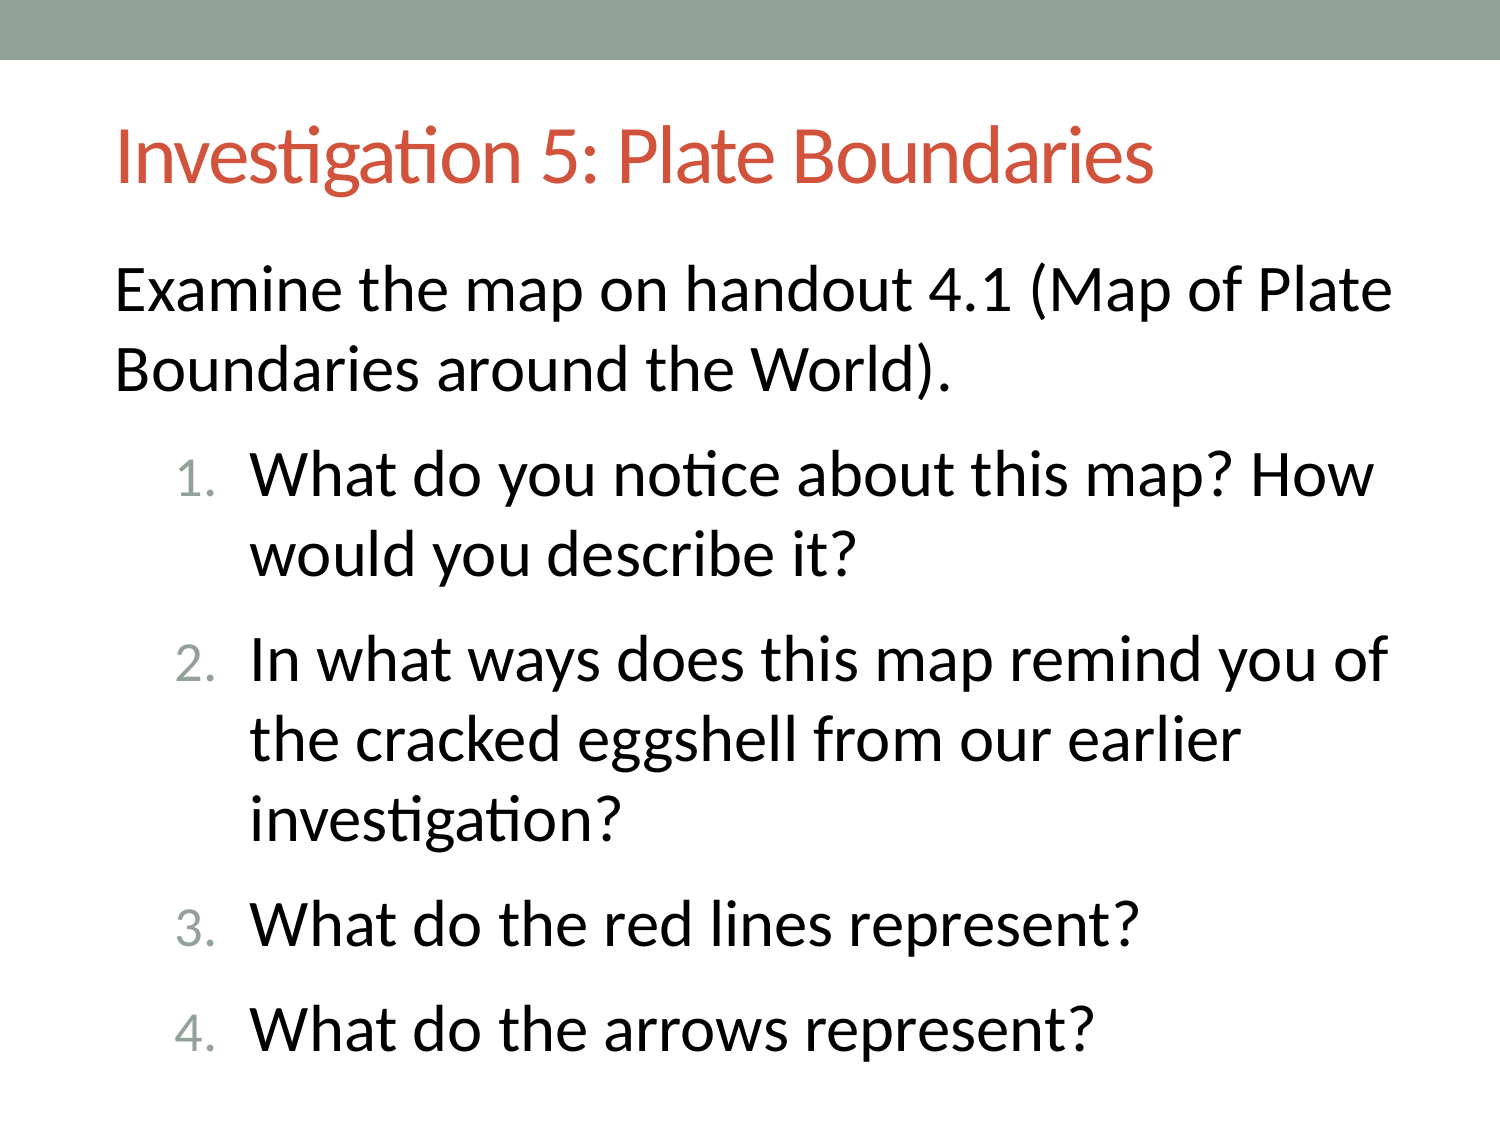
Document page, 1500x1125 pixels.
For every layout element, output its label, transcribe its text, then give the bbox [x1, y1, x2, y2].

title Investigation 5: Plate Boundaries [99, 87, 1438, 213]
list Examine the map on handout 4.1 (Map of Plate Boundaries around the World). What do you notice about this map? How would you describe it? In what ways does this map remind you of the cracked eggshell from our earlier investigation? What do the red lines represent? What do the arrows represent? [99, 237, 1463, 1050]
